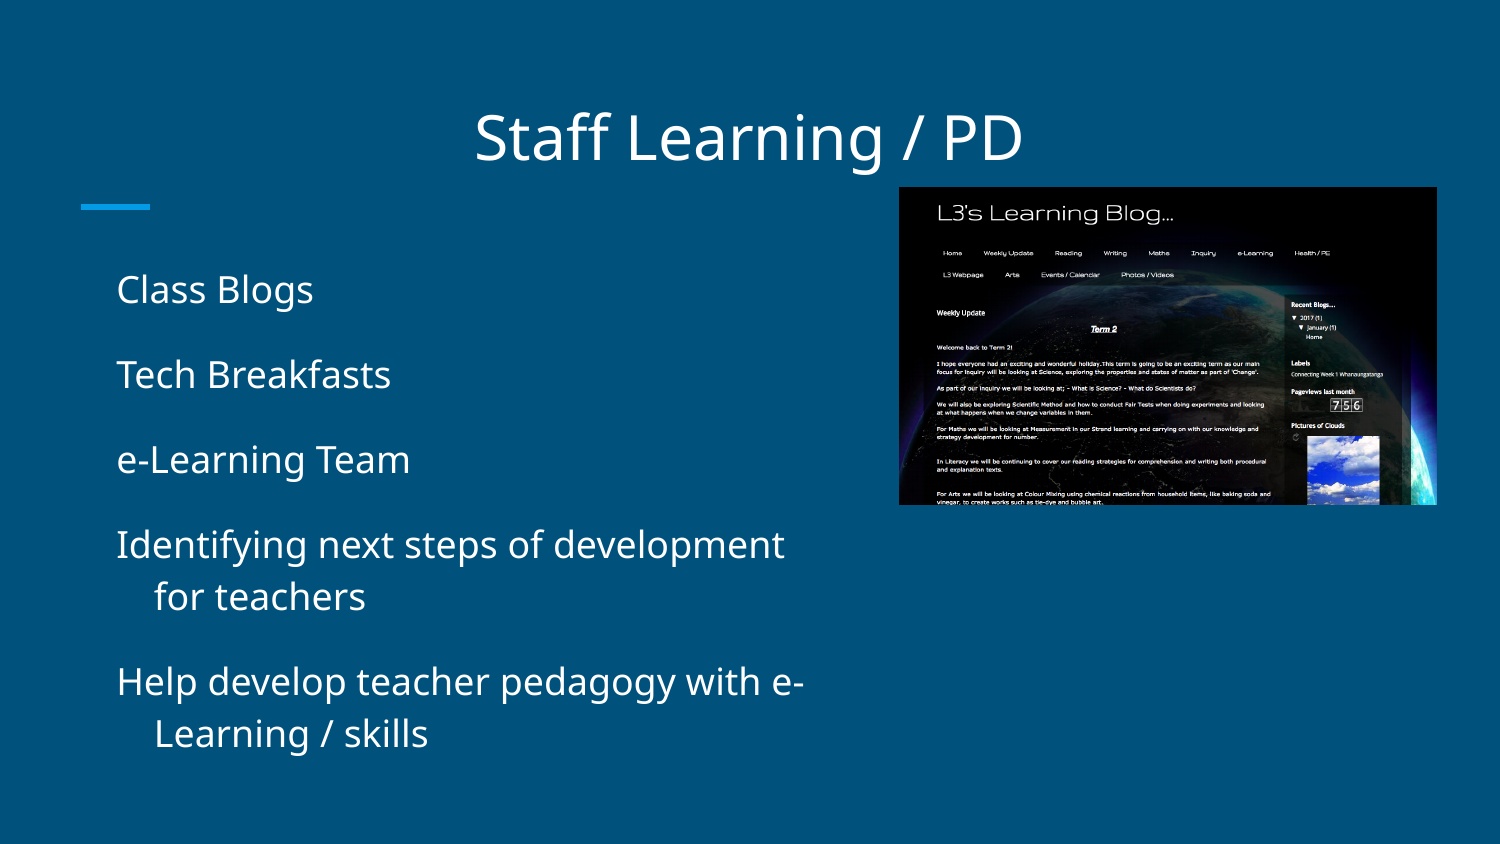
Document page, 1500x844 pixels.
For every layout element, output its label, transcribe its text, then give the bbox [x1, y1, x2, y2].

picture [291, 750, 306, 755]
picture [900, 188, 1436, 504]
title Staff Learning / PD [63, 75, 1437, 188]
list Class Blogs Tech Breakfasts e-Learning Team Identifying next steps of development for teachers Help develop teacher pedagogy with e-Learning / skills [63, 244, 859, 750]
